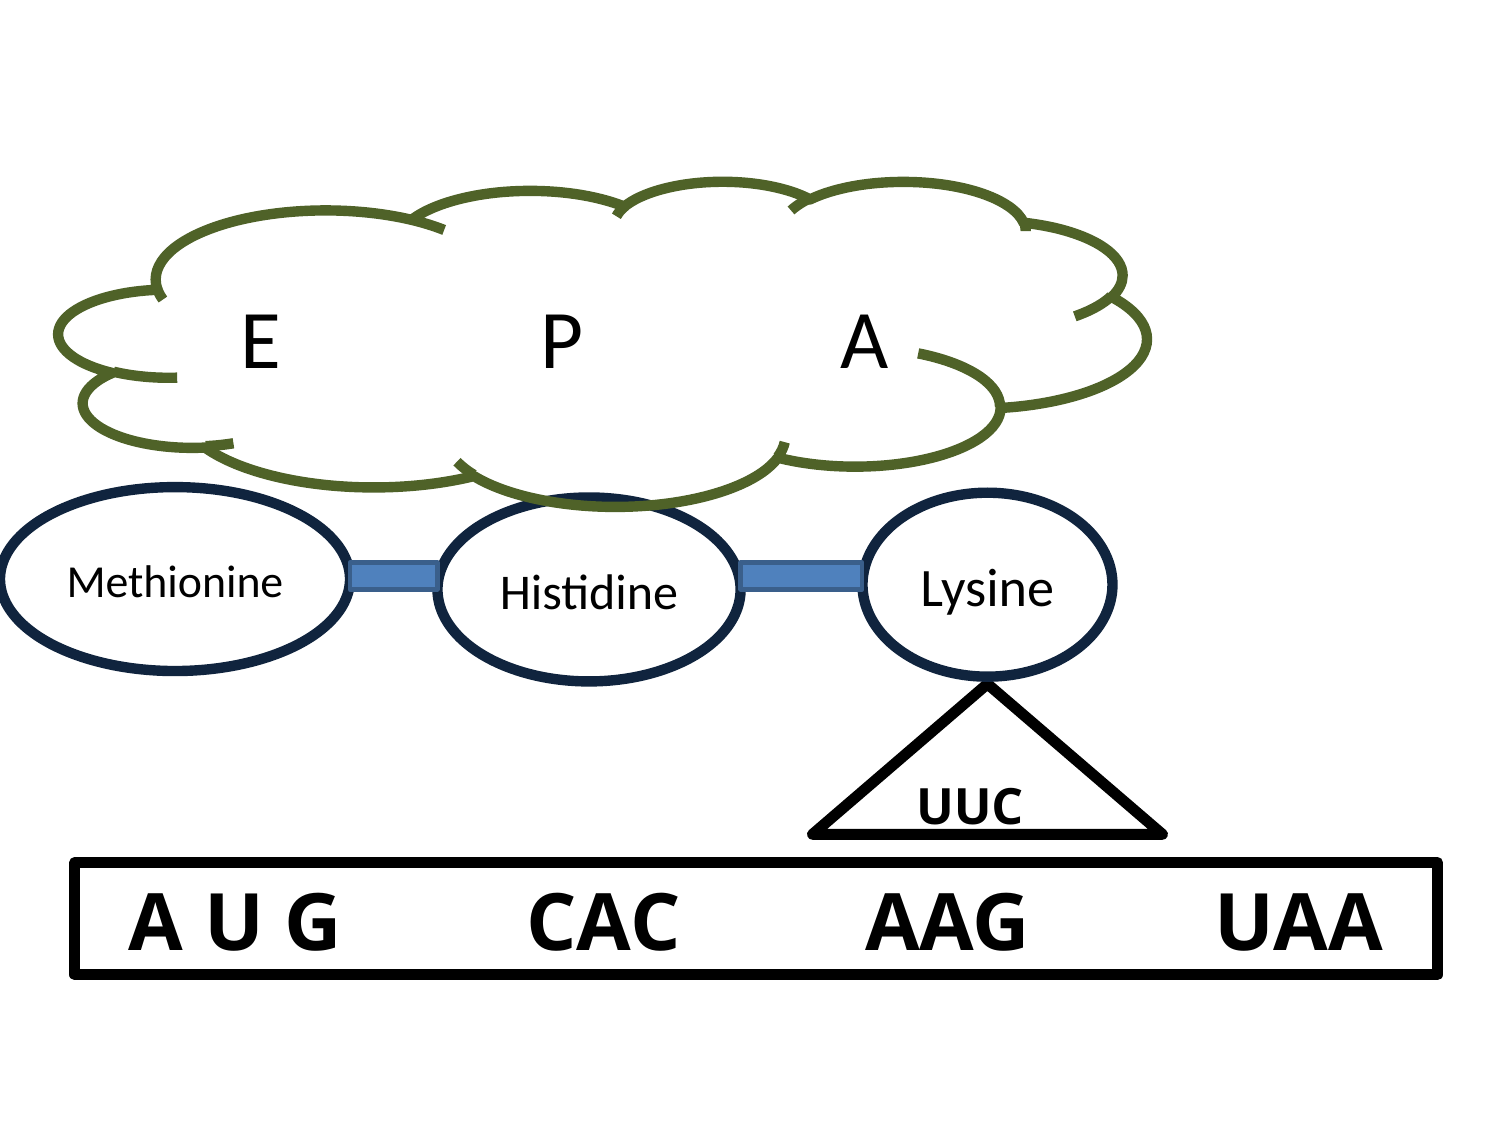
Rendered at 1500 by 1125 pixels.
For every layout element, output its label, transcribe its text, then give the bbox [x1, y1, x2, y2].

text_box E P A [56, 179, 1150, 510]
text_box Lysine [860, 490, 1115, 679]
text_box Histidine [435, 501, 743, 684]
text_box [348, 560, 440, 592]
text_box Methionine [0, 484, 351, 674]
text_box UUC [810, 682, 1165, 837]
text_box [738, 560, 864, 592]
text_box A U G CAC AAG UAA [73, 860, 1439, 977]
